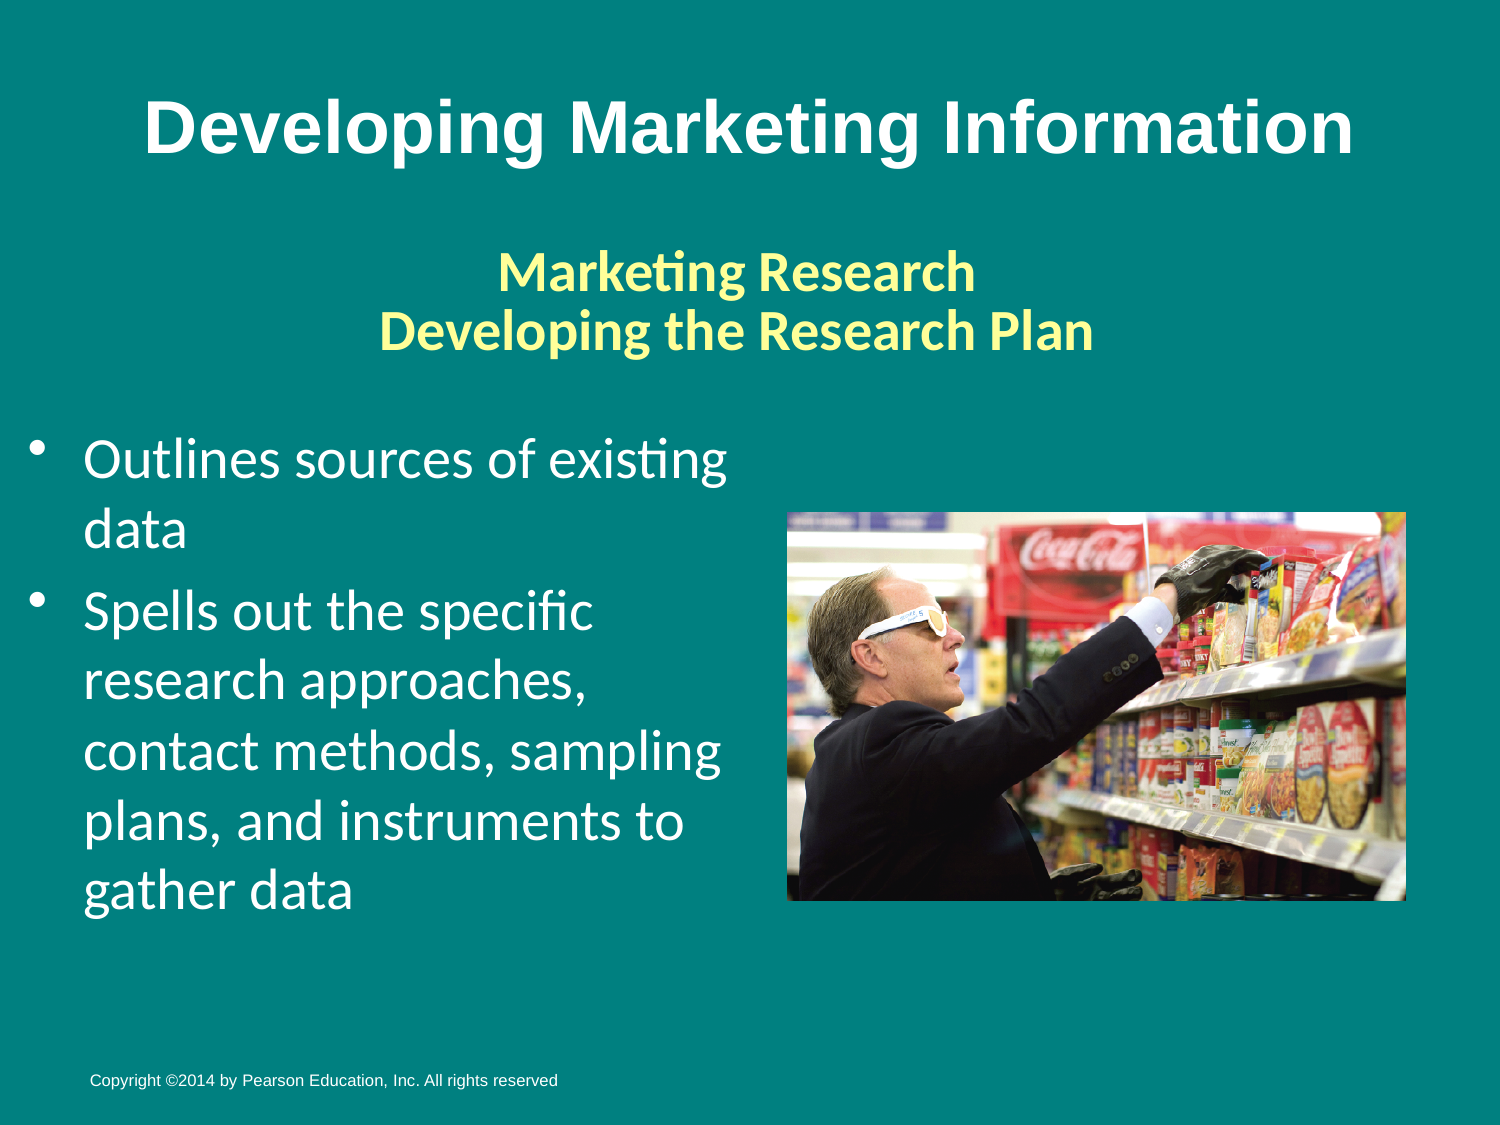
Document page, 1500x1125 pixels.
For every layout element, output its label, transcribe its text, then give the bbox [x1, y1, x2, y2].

list Outlines sources of existing data Spells out the specific research approaches, contact methods, sampling plans, and instruments to gather data [12, 412, 776, 1088]
picture [787, 512, 1406, 901]
title Developing Marketing Information [112, 37, 1388, 226]
text_box Copyright ©2014 by Pearson Education, Inc. All rights reserved [74, 1062, 825, 1098]
list Marketing Research Developing the Research Plan [149, 237, 1326, 301]
